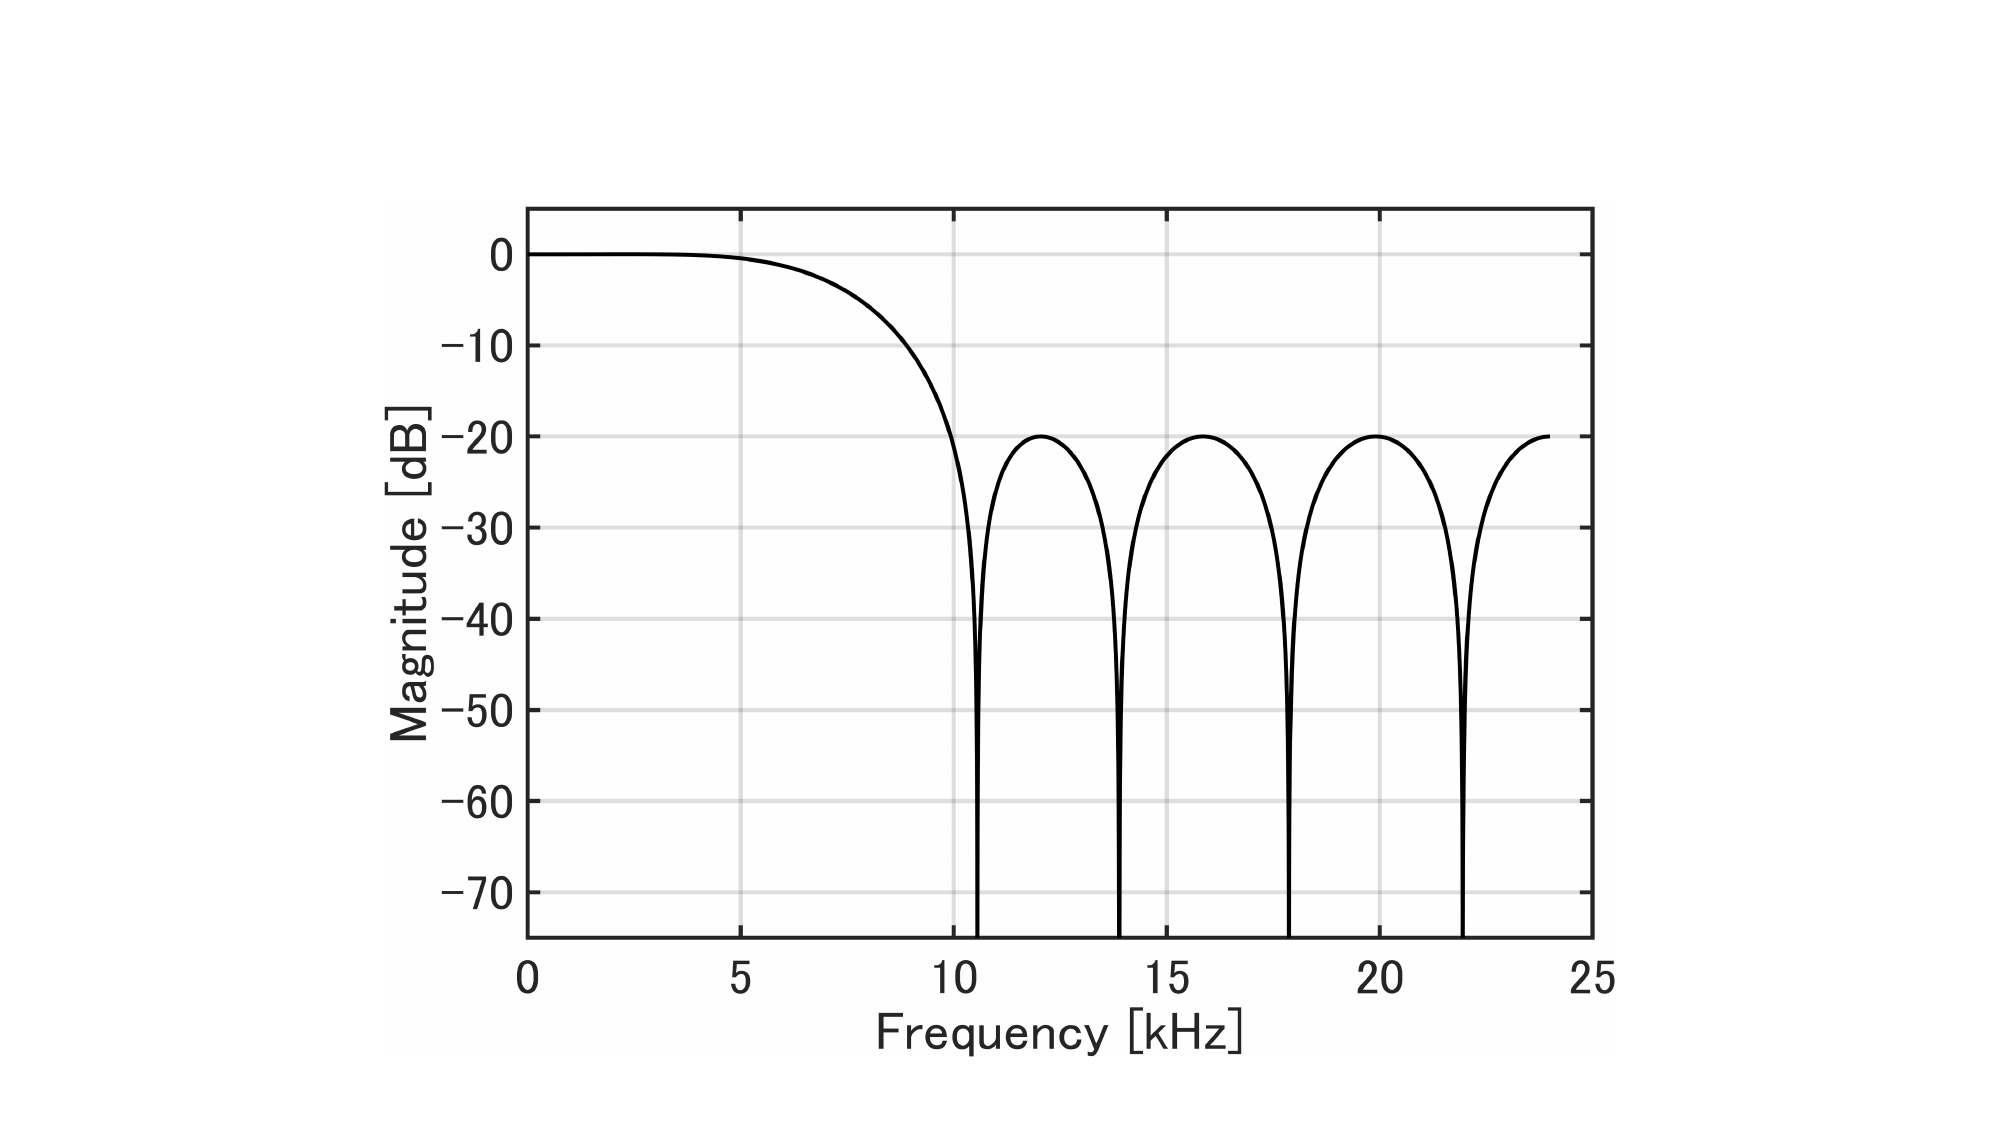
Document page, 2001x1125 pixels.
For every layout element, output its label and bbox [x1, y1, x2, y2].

list [384, 206, 1616, 1057]
